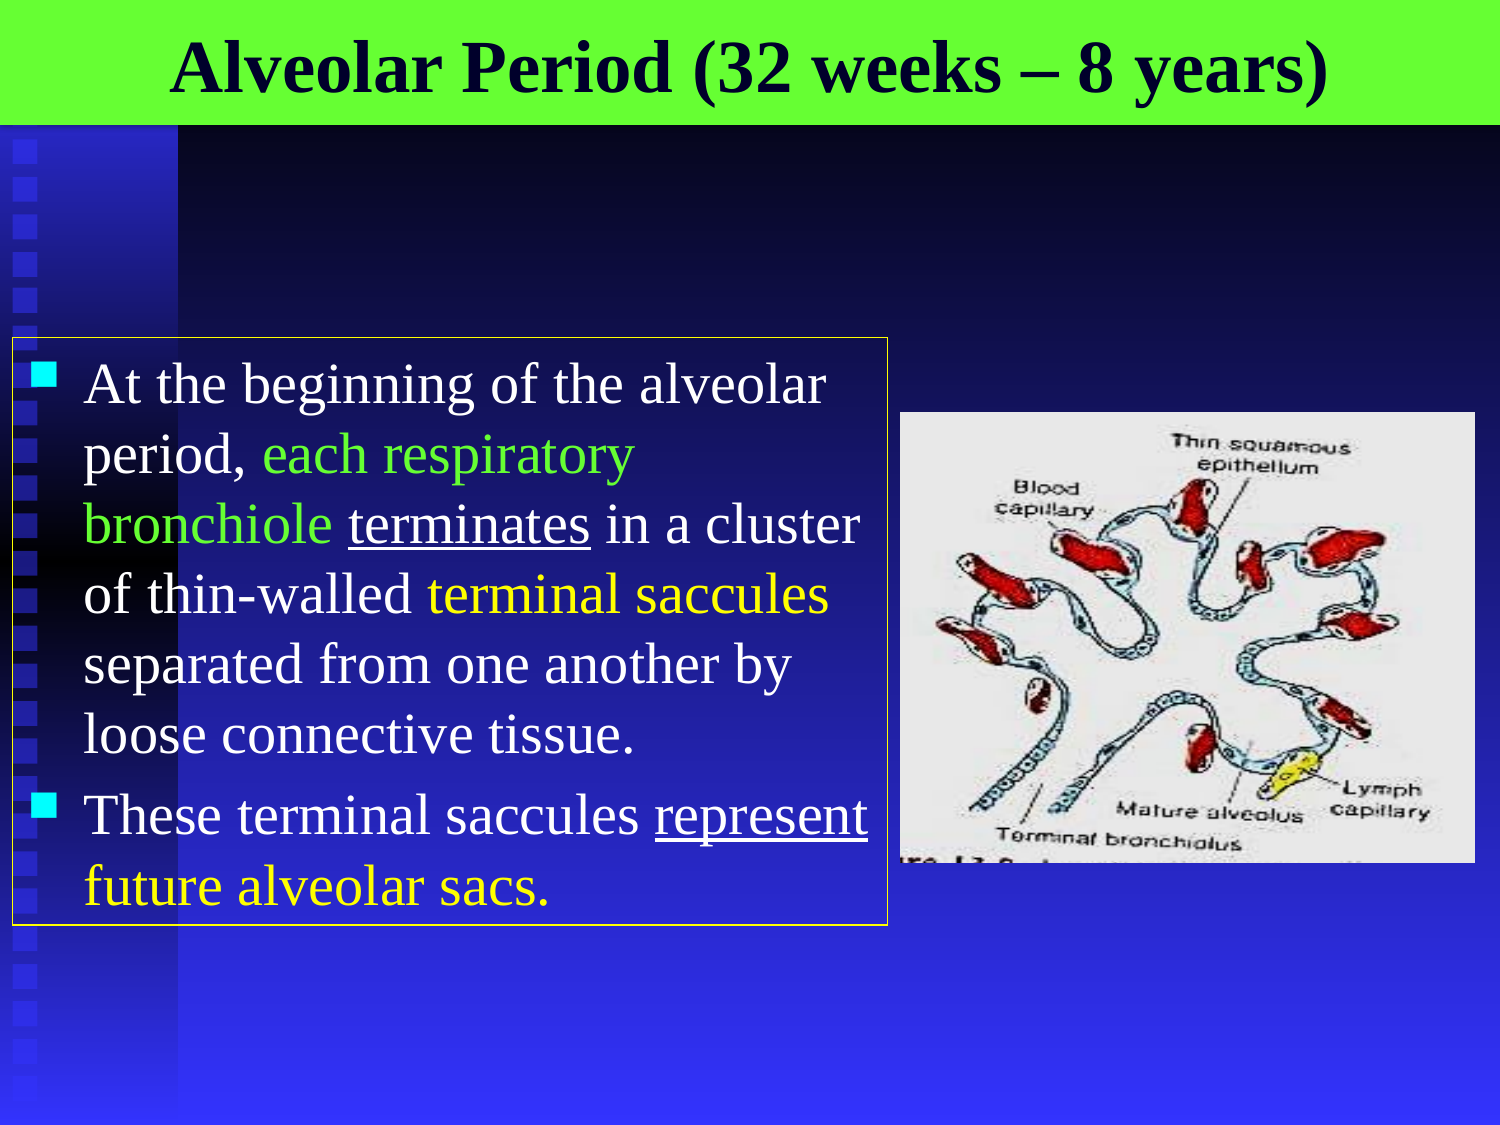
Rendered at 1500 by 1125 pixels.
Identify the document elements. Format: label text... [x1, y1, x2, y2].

picture [899, 412, 1476, 863]
title Alveolar Period (32 weeks – 8 years) [0, 0, 1500, 125]
list At the beginning of the alveolar period, each respiratory bronchiole terminates in a cluster of thin-walled terminal saccules separated from one another by loose connective tissue. These terminal saccules represent future alveolar sacs. [12, 337, 888, 926]
